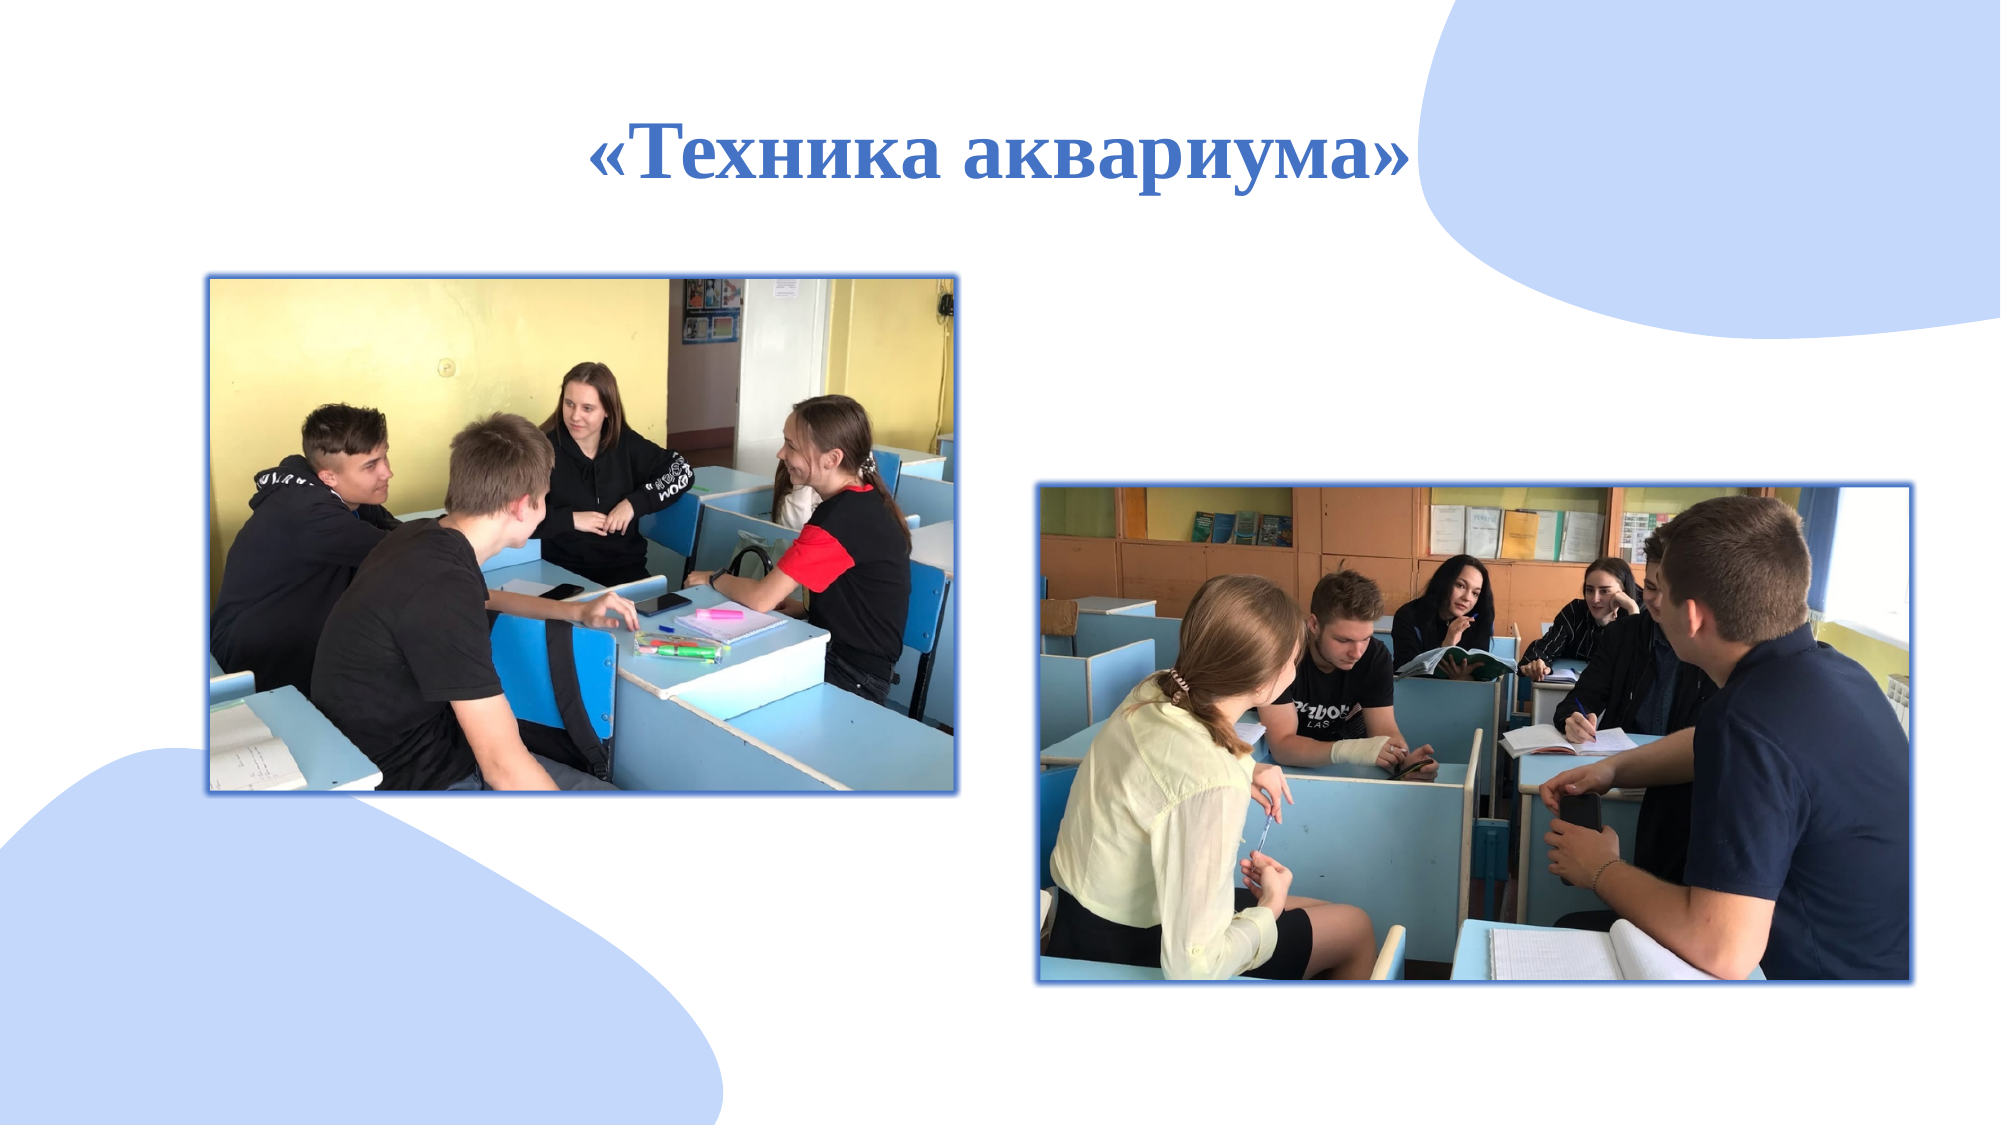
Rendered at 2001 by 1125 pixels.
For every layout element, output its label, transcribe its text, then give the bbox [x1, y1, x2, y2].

title «Техника аквариума» [137, 42, 1863, 260]
picture [1039, 487, 1909, 980]
picture [209, 278, 953, 790]
